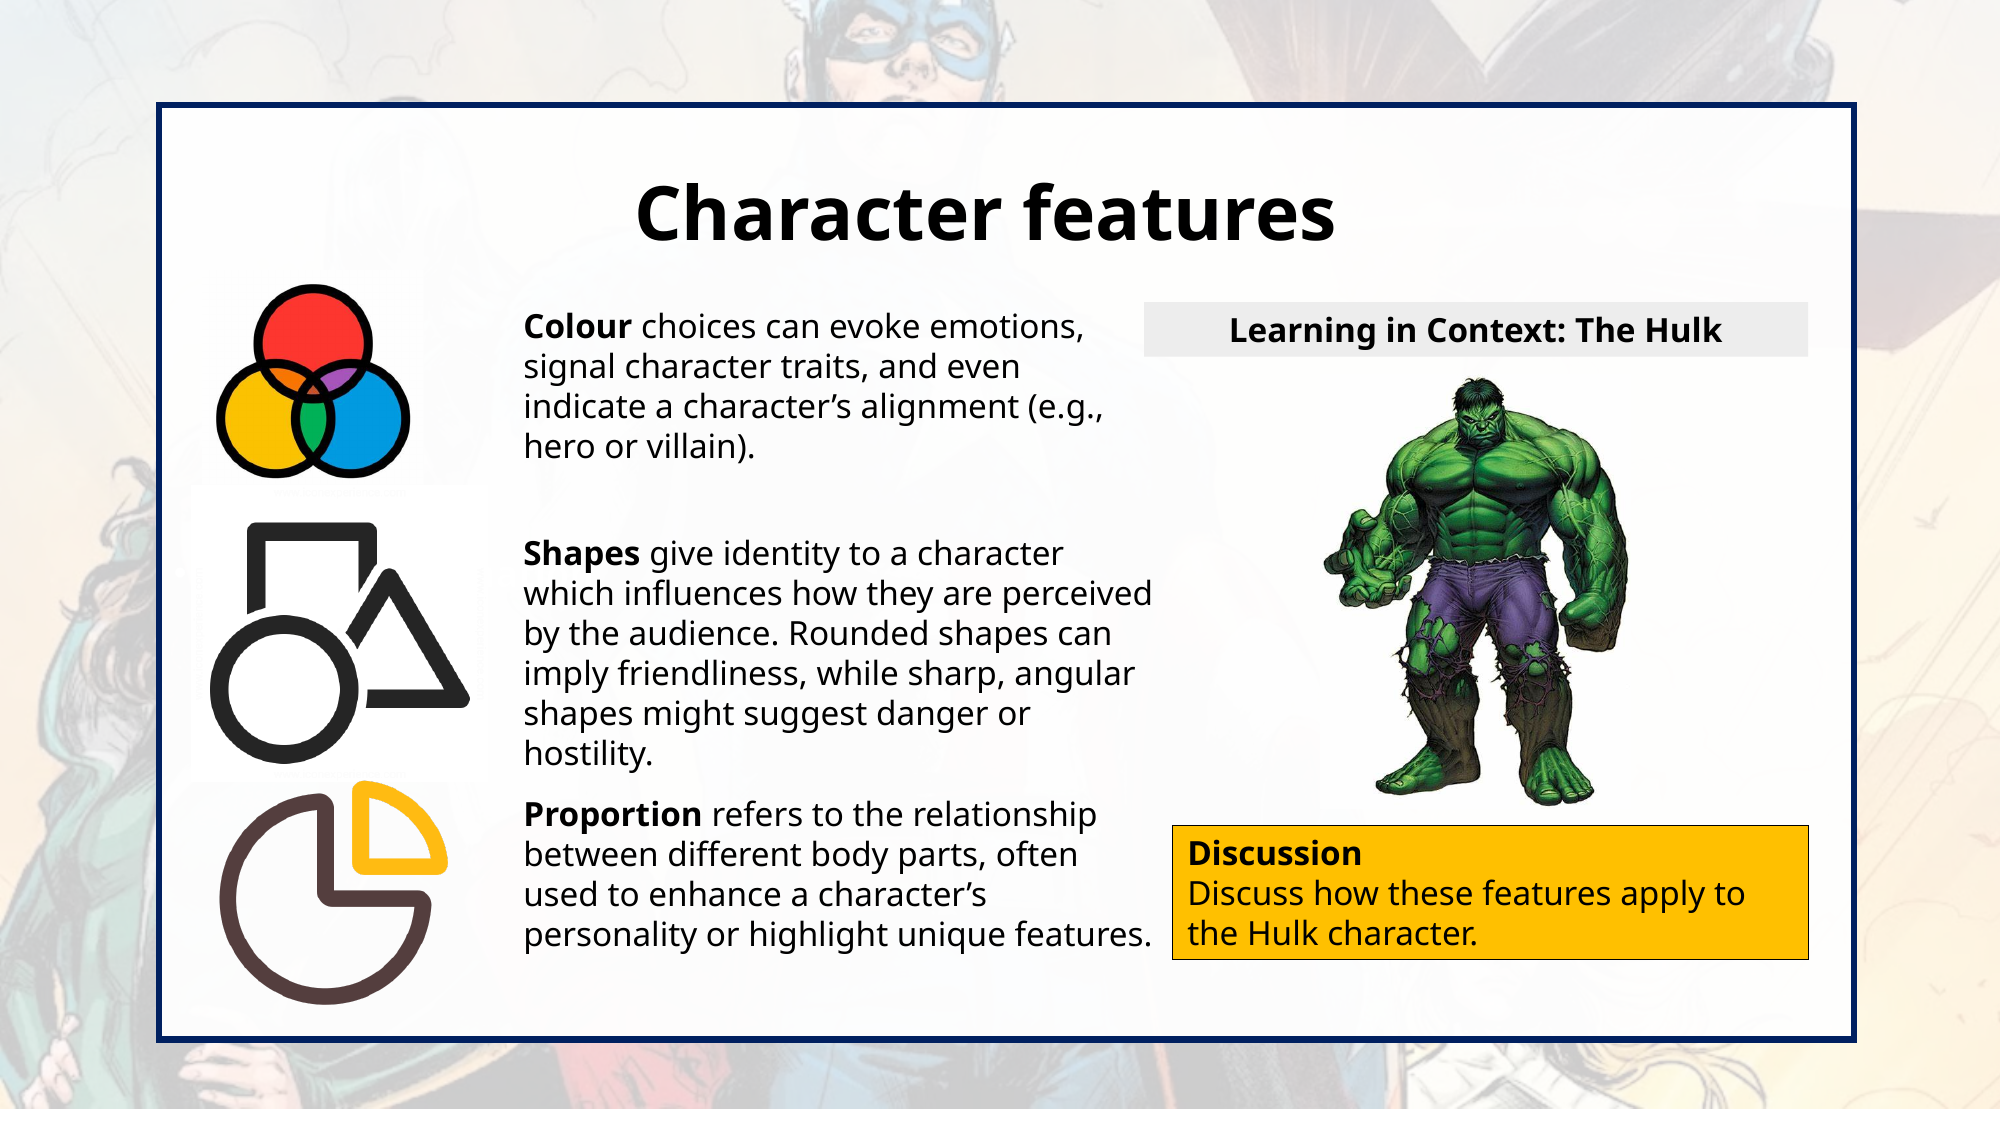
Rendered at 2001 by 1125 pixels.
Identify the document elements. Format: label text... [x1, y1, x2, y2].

text_box Discussion Discuss how these features apply to the Hulk character. [1172, 825, 1809, 960]
picture [191, 270, 488, 1026]
text_box Character features [195, 158, 1776, 264]
text_box Colour choices can evoke emotions, signal character traits, and even indicate a character’s alignment (e.g., hero or villain). [508, 297, 1136, 473]
text_box Flipbook animation [158, 104, 1855, 1041]
text_box Shapes give identity to a character which influences how they are perceived by the audience. Rounded shapes can imply friendliness, while sharp, angular shapes might suggest danger or hostility. [508, 524, 1173, 780]
text_box Proportion refers to the relationship between different body parts, often used to enhance a character’s personality or highlight unique features. [508, 785, 1173, 960]
picture [1320, 374, 1631, 809]
text_box Learning in Context: The Hulk [1144, 302, 1809, 357]
